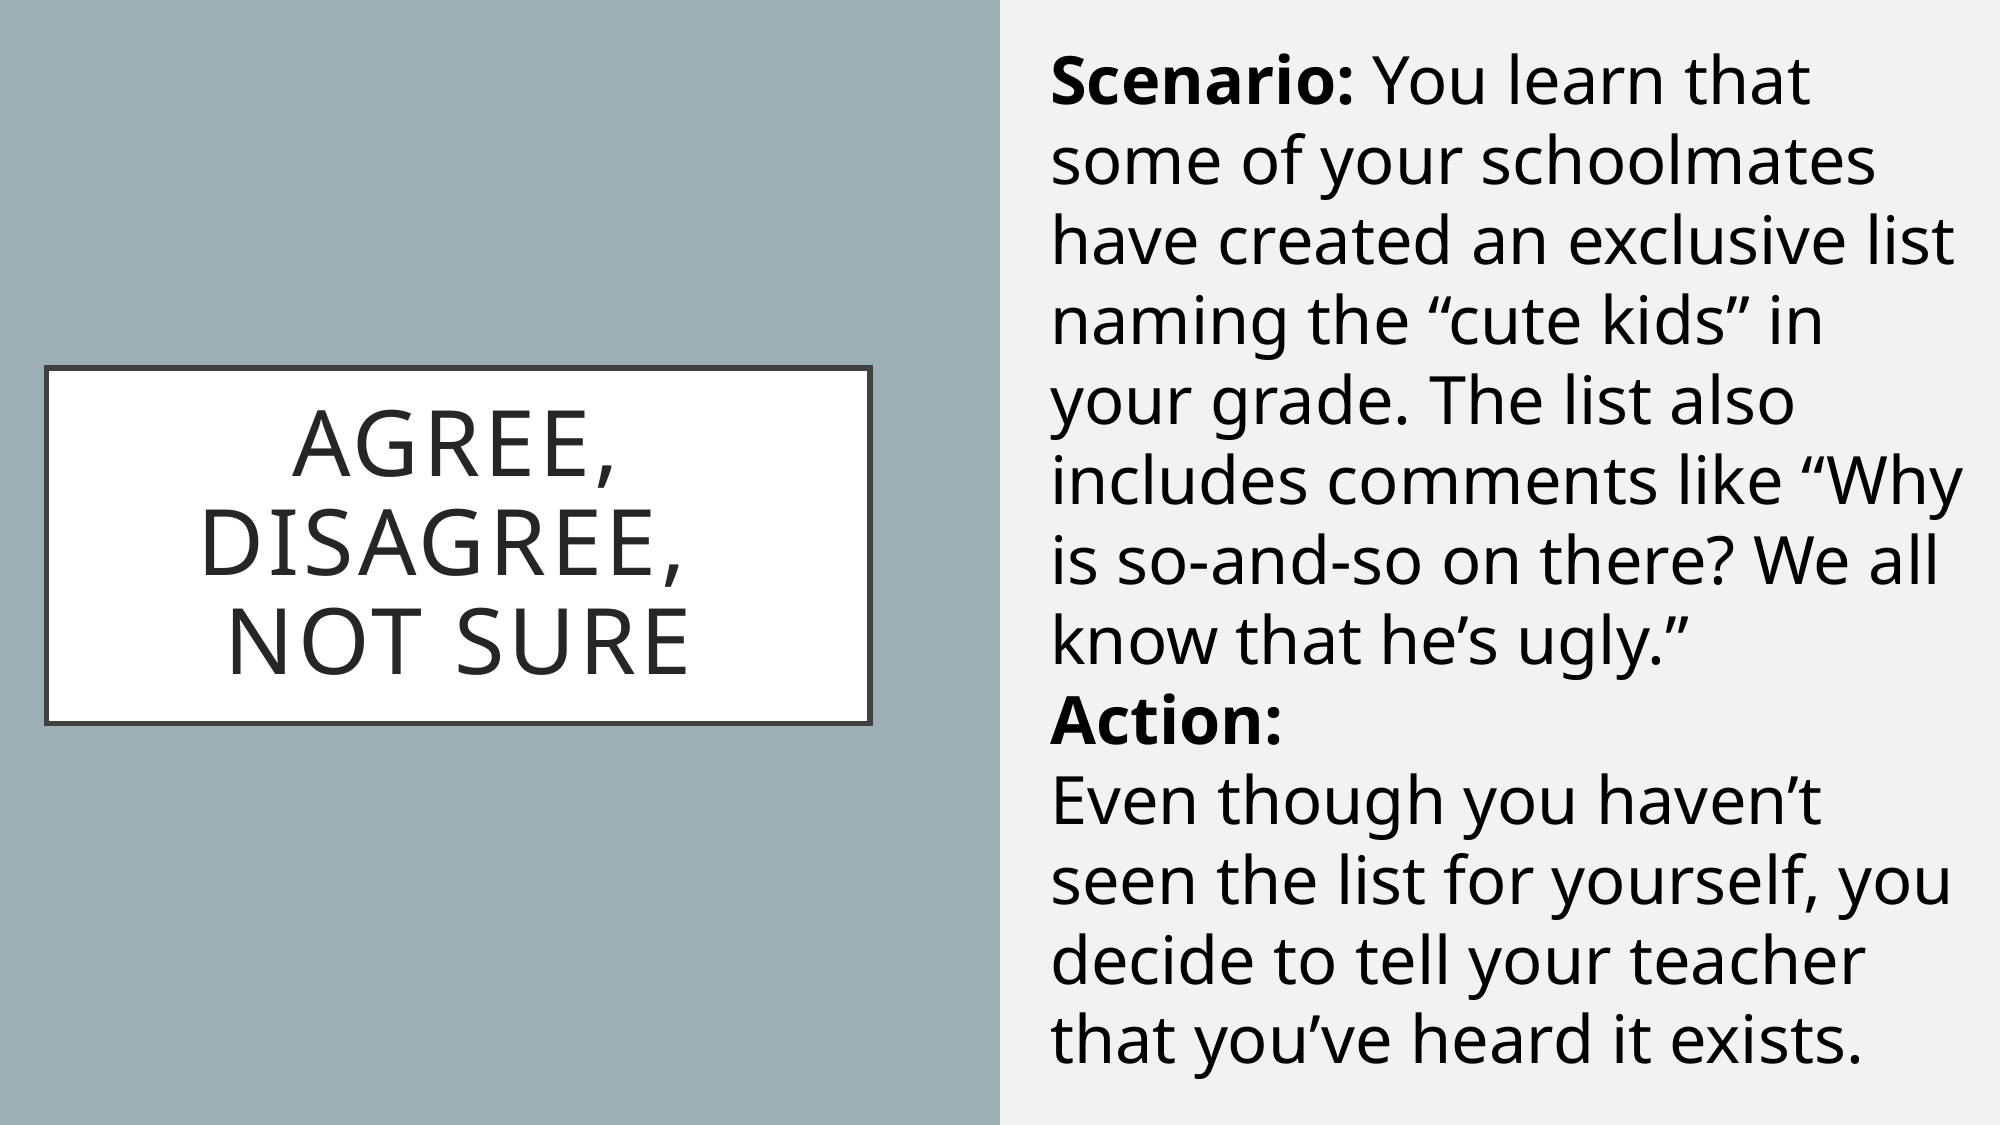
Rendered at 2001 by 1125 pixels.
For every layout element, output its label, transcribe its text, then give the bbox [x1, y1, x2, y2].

title Agree, Disagree, not sure [44, 365, 873, 726]
text_box Scenario: You learn that some of your schoolmates have created an exclusive list naming the “cute kids” in your grade. The list also includes comments like “Why is so-and-so on there? We all know that he’s ugly.” Action: Even though you haven’t seen the list for yourself, you decide to tell your teacher that you’ve heard it exists. [1035, 30, 2000, 1085]
